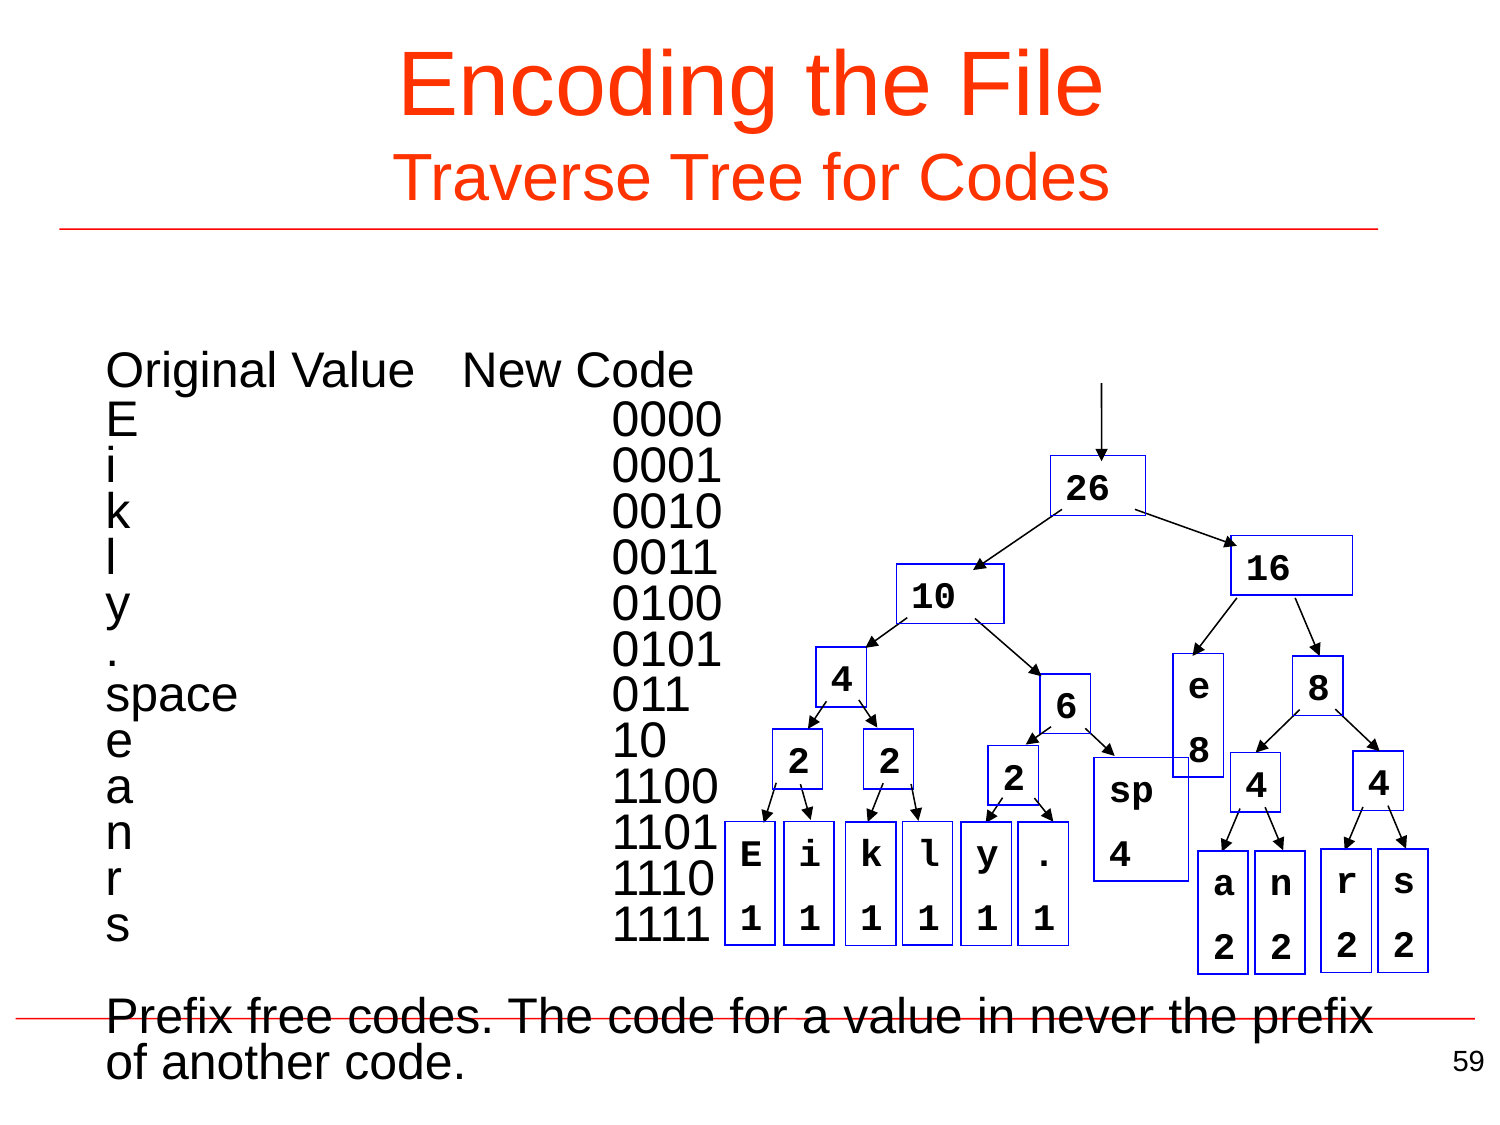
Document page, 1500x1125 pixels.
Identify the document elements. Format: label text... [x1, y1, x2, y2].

list Original Value New Code E 0000 i 0001 k 0010 l 0011 y 0100 . 0101 space 011 e 10 a 1100 n 1101 r 1110 s 1111 Prefix free codes. The code for a value in never the prefix of another code. [90, 330, 1450, 1115]
title Encoding the File Traverse Tree for Codes [114, 24, 1390, 213]
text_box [724, 382, 1429, 936]
slide_number 59 [1450, 1034, 1500, 1113]
